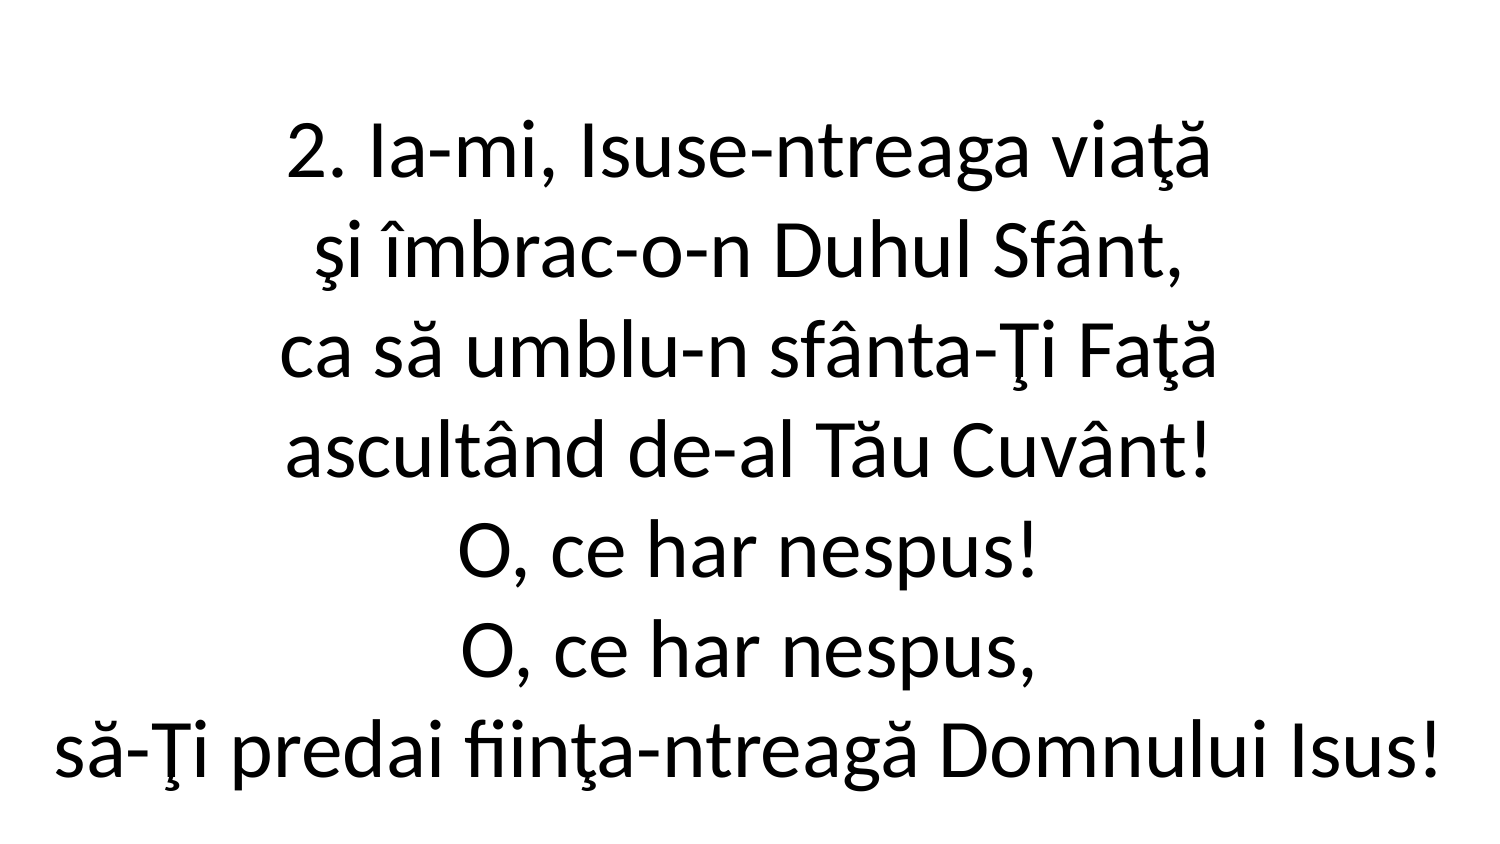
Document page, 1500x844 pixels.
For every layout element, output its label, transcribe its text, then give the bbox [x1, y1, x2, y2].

text_box 2. Ia-mi, Isuse-ntreaga viaţă şi îmbrac-o-n Duhul Sfânt, ca să umblu-n sfânta-Ţi Faţă ascultând de-al Tău Cuvânt! O, ce har nespus! O, ce har nespus, să-Ţi predai fiinţa-ntreagă Domnului Isus! [38, 42, 1462, 802]
